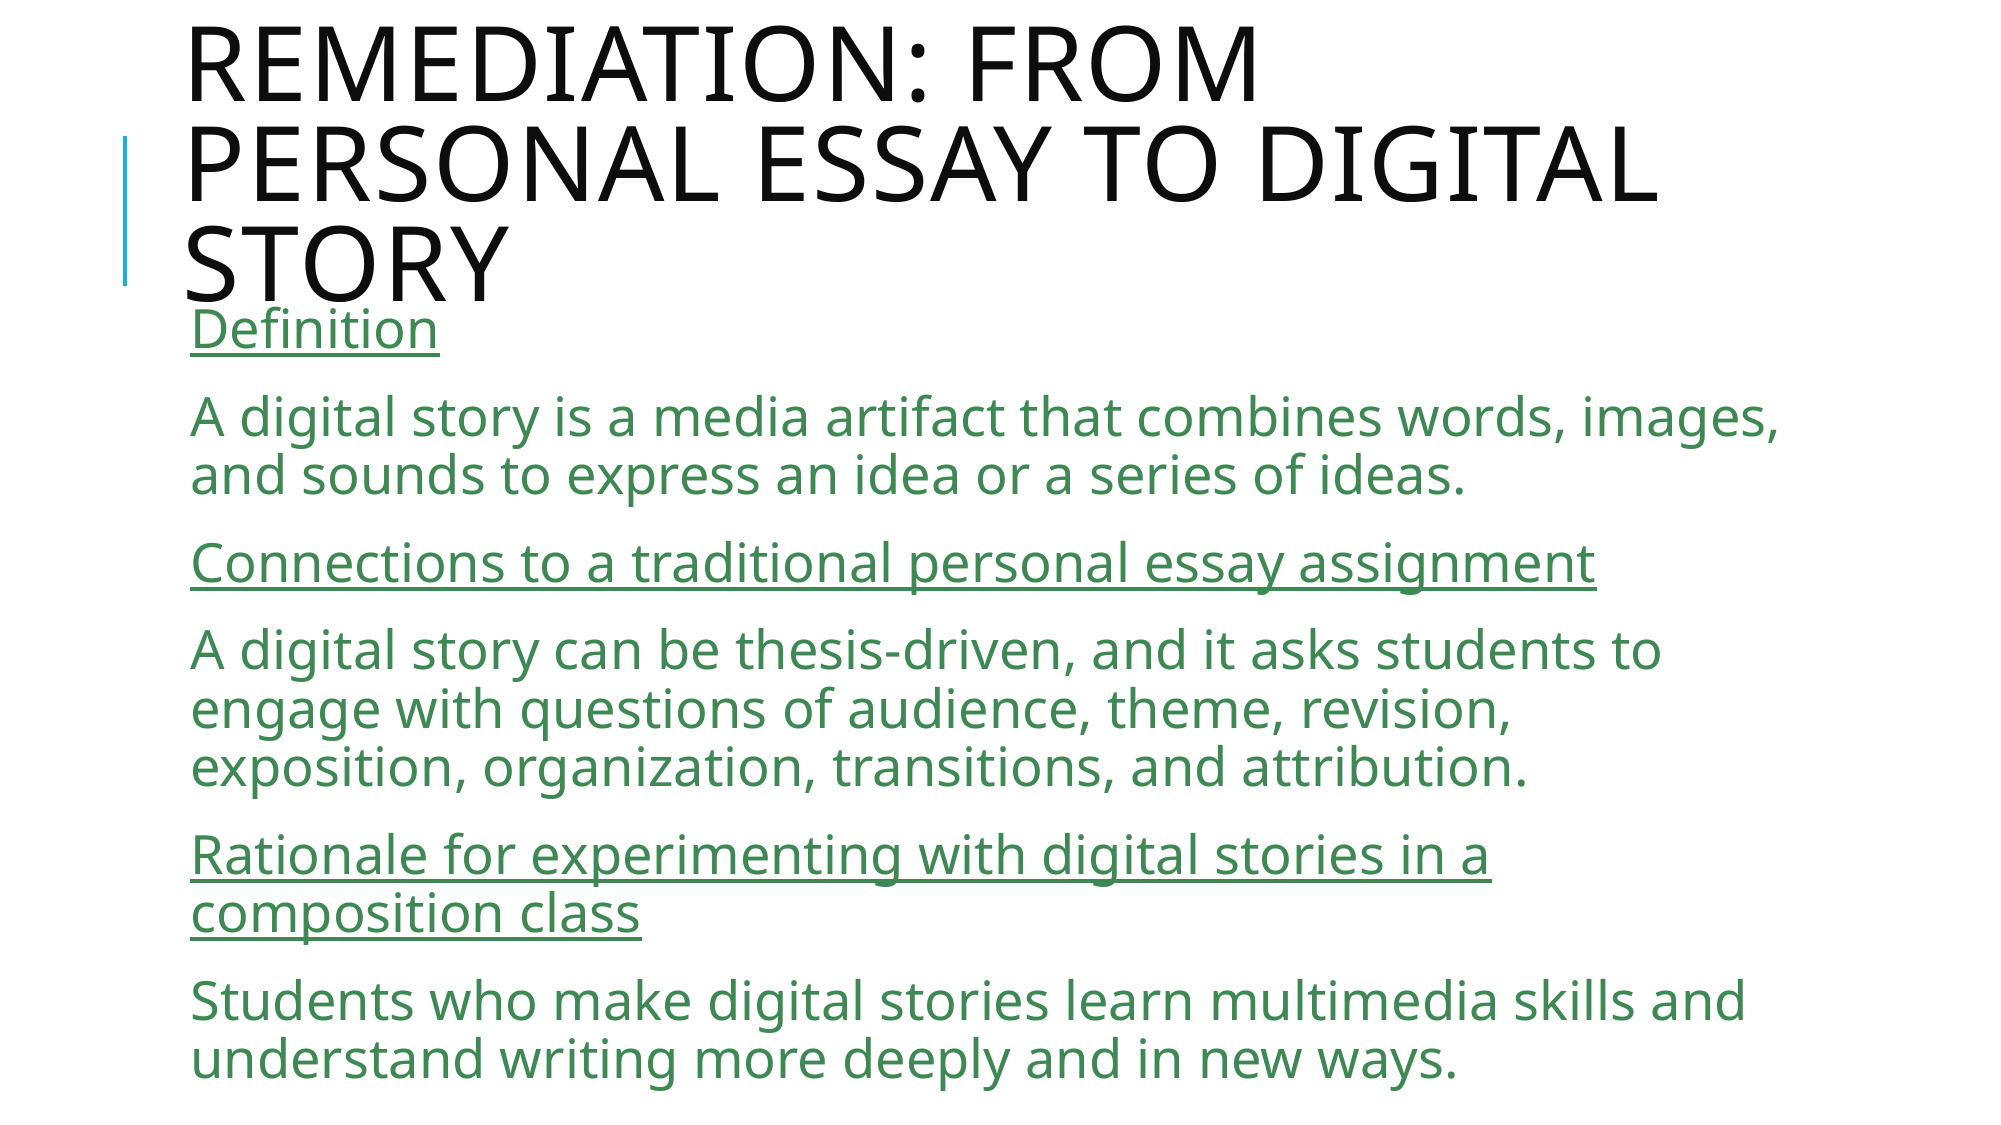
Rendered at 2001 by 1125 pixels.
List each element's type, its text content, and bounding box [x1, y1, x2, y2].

list Definition A digital story is a media artifact that combines words, images, and sounds to express an idea or a series of ideas. Connections to a traditional personal essay assignment A digital story can be thesis-driven, and it asks students to engage with questions of audience, theme, revision, exposition, organization, transitions, and attribution. Rationale for experimenting with digital stories in a composition class Students who make digital stories learn multimedia skills and understand writing more deeply and in new ways. [168, 294, 1797, 1054]
title Remediation: From Personal essay to digital story [168, 48, 1763, 294]
